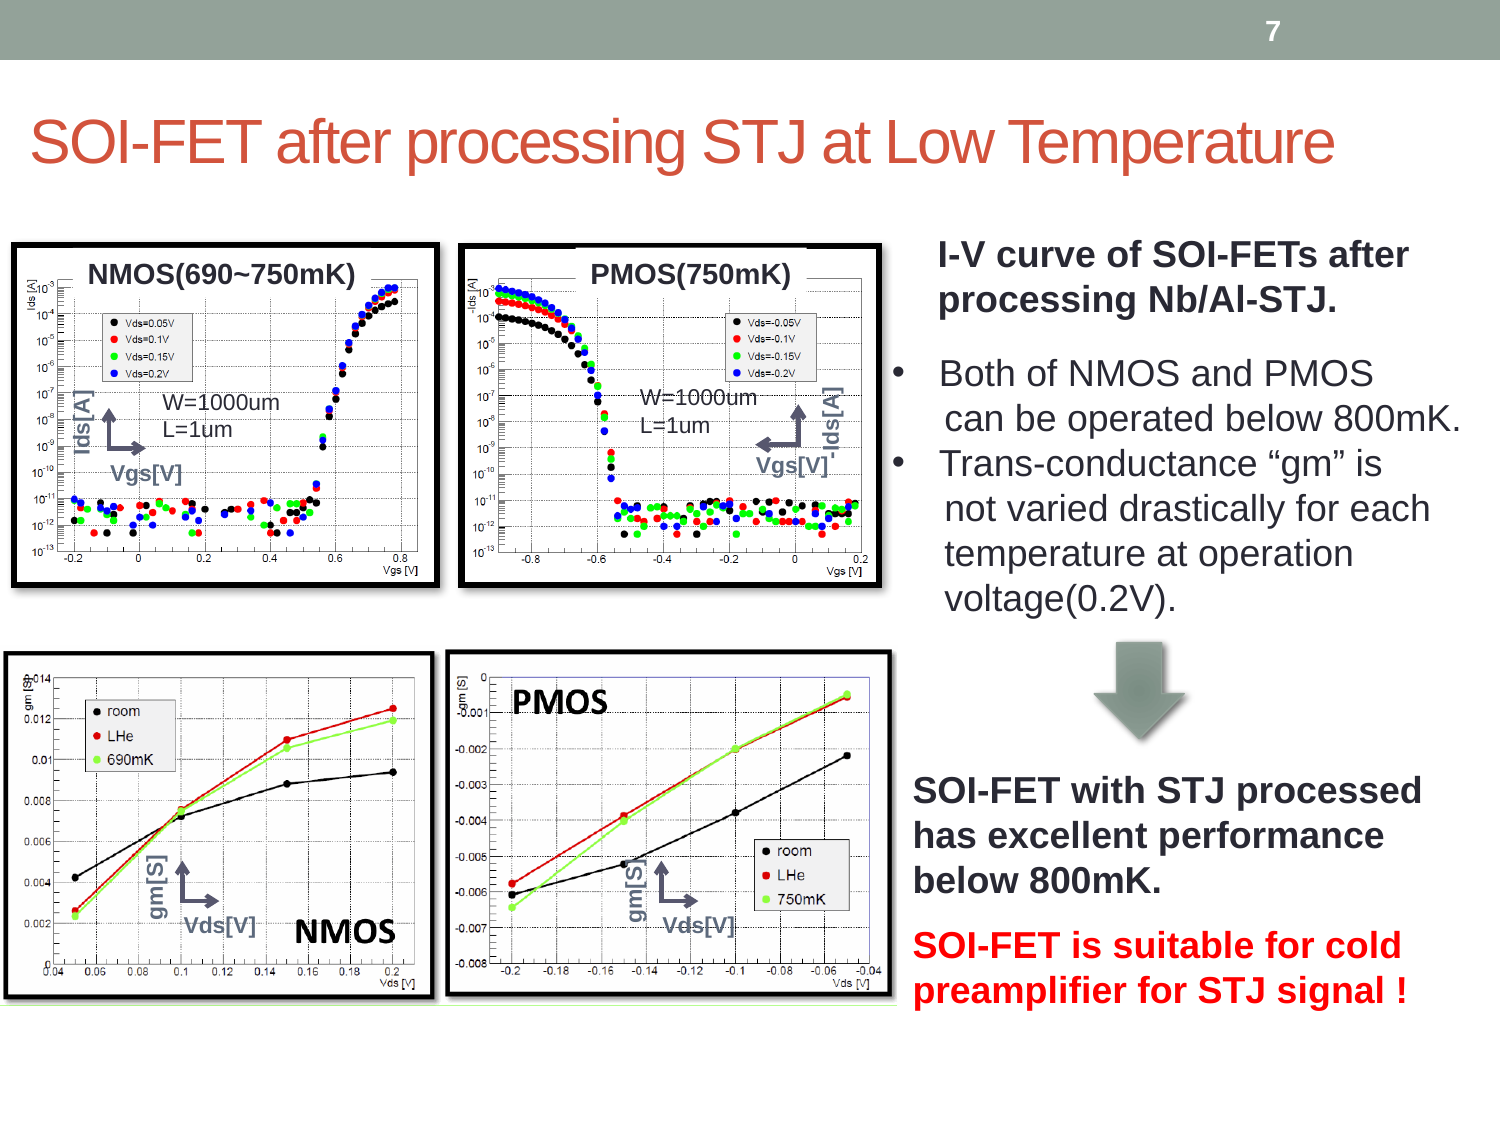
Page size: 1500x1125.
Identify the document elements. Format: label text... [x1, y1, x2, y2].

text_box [661, 860, 699, 904]
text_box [108, 407, 147, 451]
title SOI-FET after processing STJ at Low Temperature [14, 57, 1500, 220]
picture [0, 645, 898, 1007]
picture [16, 247, 435, 583]
text_box SOI-FET with STJ processed has excellent performance below 800mK. [905, 759, 1500, 909]
text_box SOI-FET is suitable for cold preamplifier for STJ signal ! [897, 913, 1429, 1019]
text_box Both of NMOS and PMOS can be operated below 800mK. Trans-conductance “gm” is not varied drastically for each temperature at operation voltage(0.2V). [877, 341, 1500, 627]
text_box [182, 860, 220, 904]
slide_number 7 [1250, 3, 1425, 57]
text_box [754, 403, 799, 448]
text_box I-V curve of SOI-FETs after processing Nb/Al-STJ. [923, 222, 1500, 328]
picture [464, 248, 876, 583]
text_box [1093, 641, 1185, 740]
